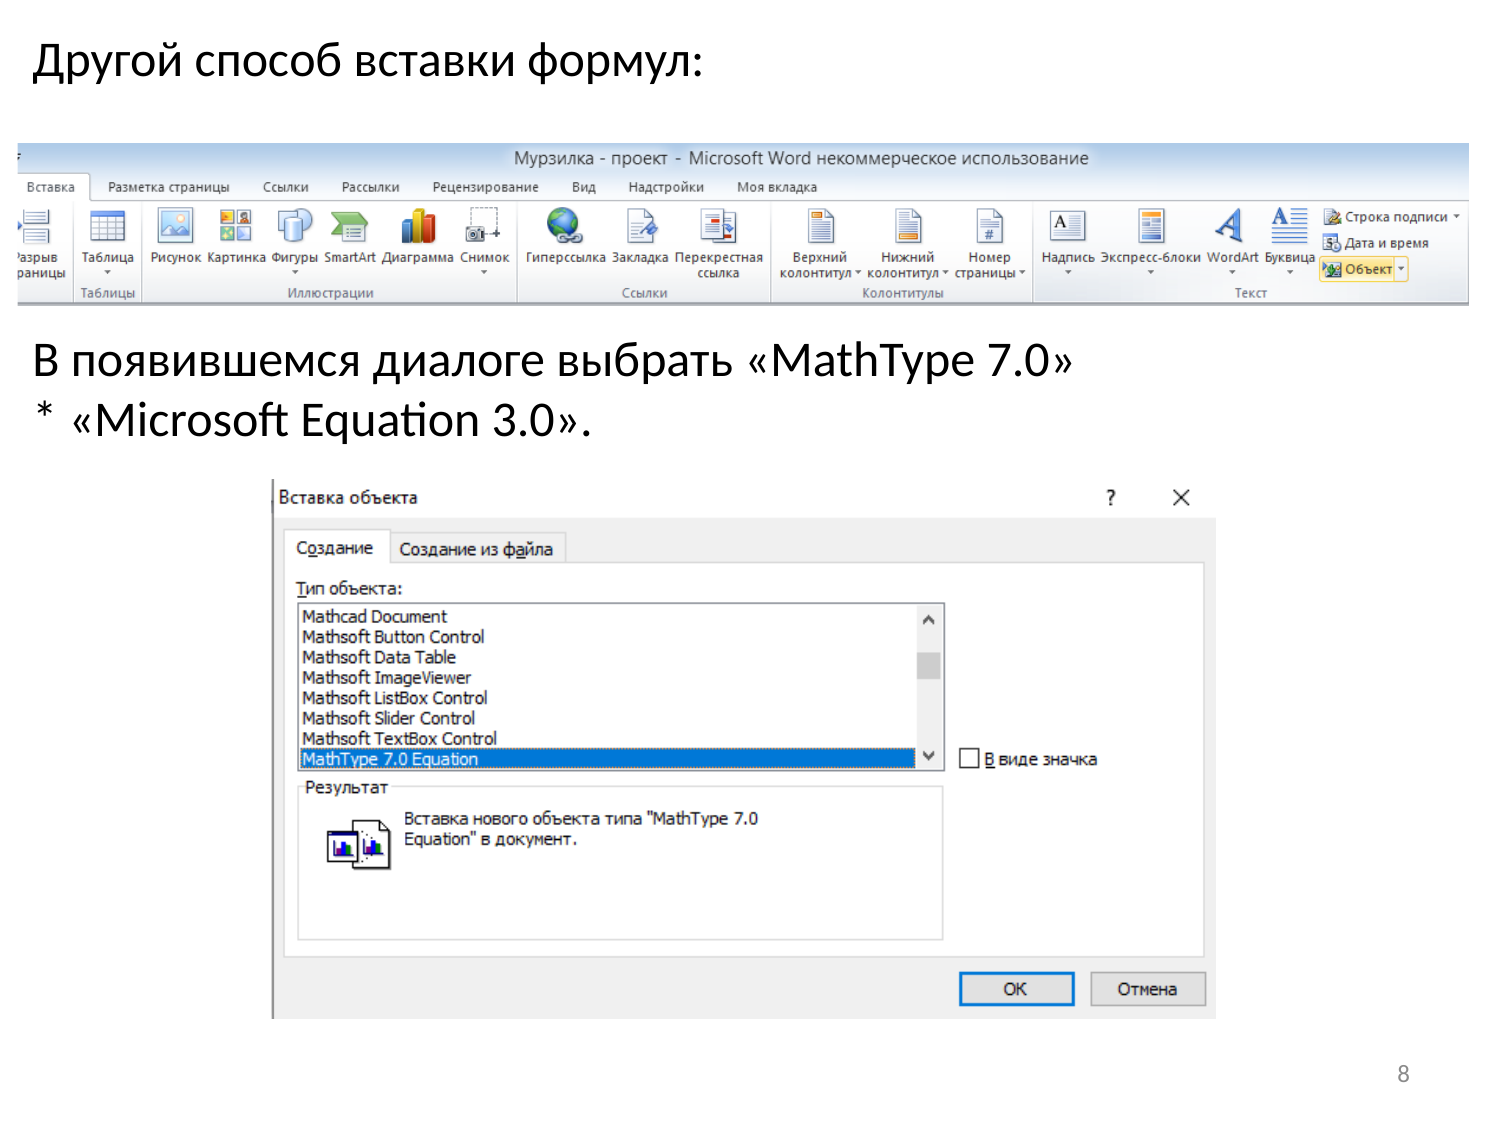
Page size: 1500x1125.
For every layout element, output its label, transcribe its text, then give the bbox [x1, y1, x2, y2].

picture [17, 143, 1470, 306]
picture [271, 479, 1216, 1020]
text_box Другой способ вставки формул: В появившемся диалоге выбрать «MathType 7.0» * «Microsoft Equation 3.0». [17, 19, 1483, 514]
slide_number 8 [1074, 1042, 1425, 1103]
